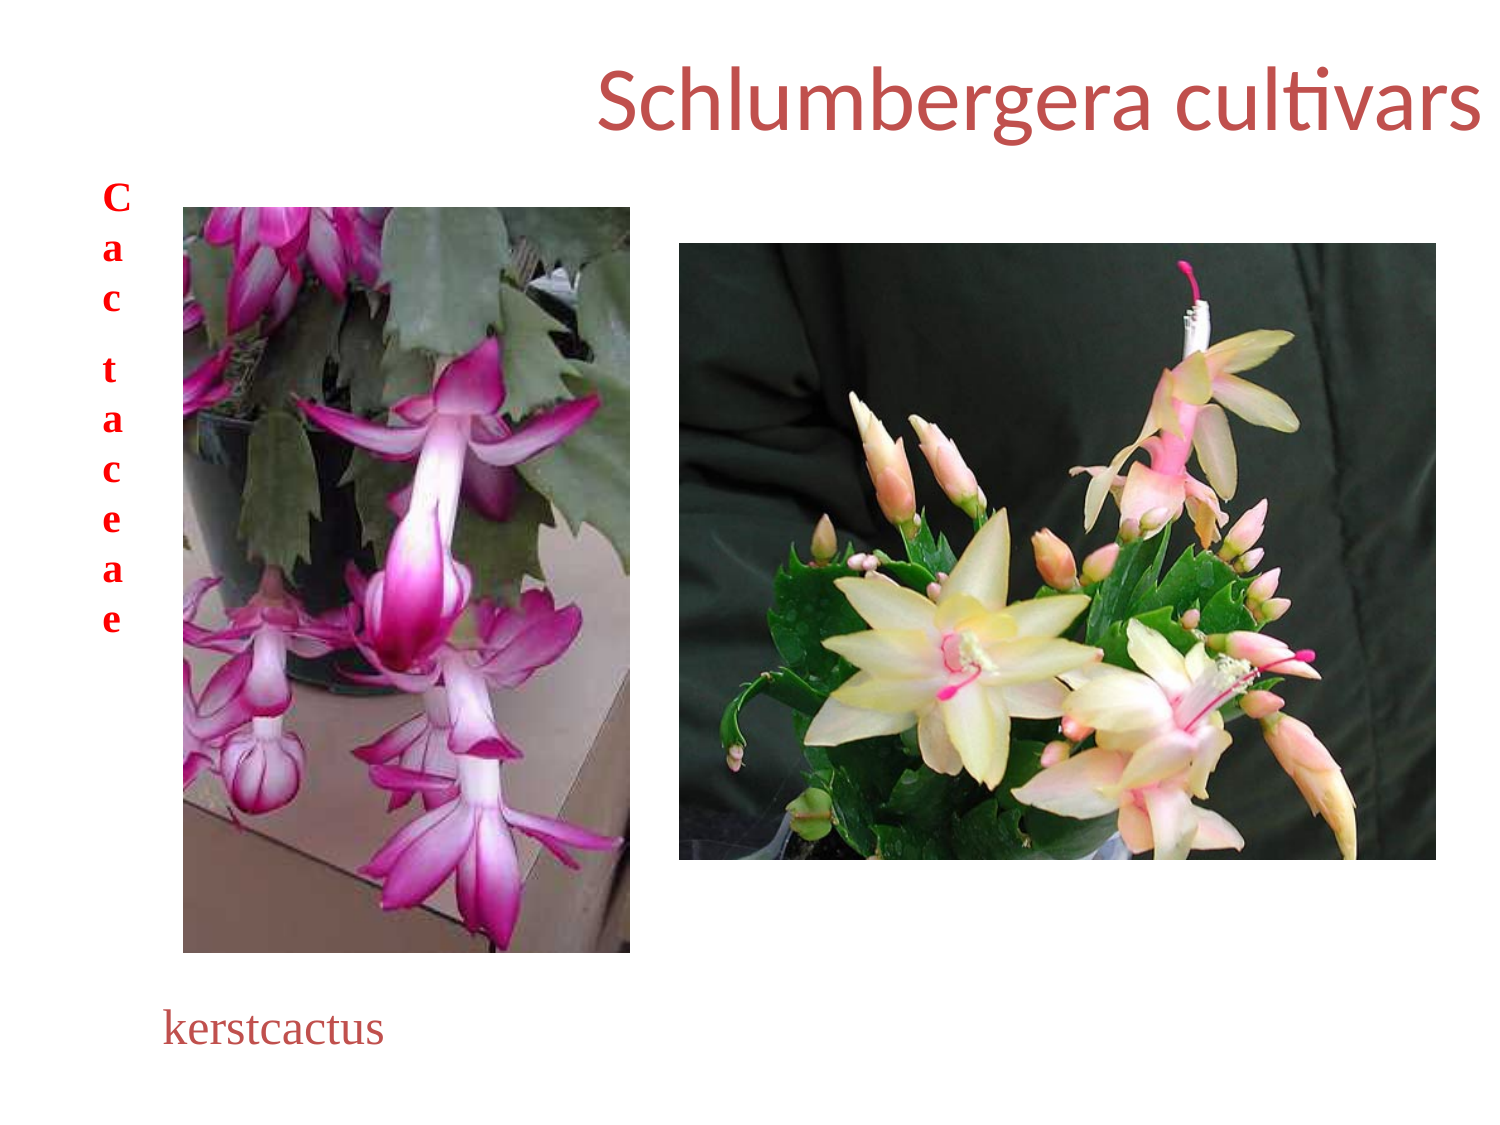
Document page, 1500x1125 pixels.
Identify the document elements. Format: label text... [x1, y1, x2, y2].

title Schlumbergera cultivars [225, 0, 1500, 188]
text_box Cac taceae [87, 162, 150, 649]
text_box kerstcactus [147, 987, 1211, 1063]
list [678, 243, 1436, 860]
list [182, 207, 630, 953]
